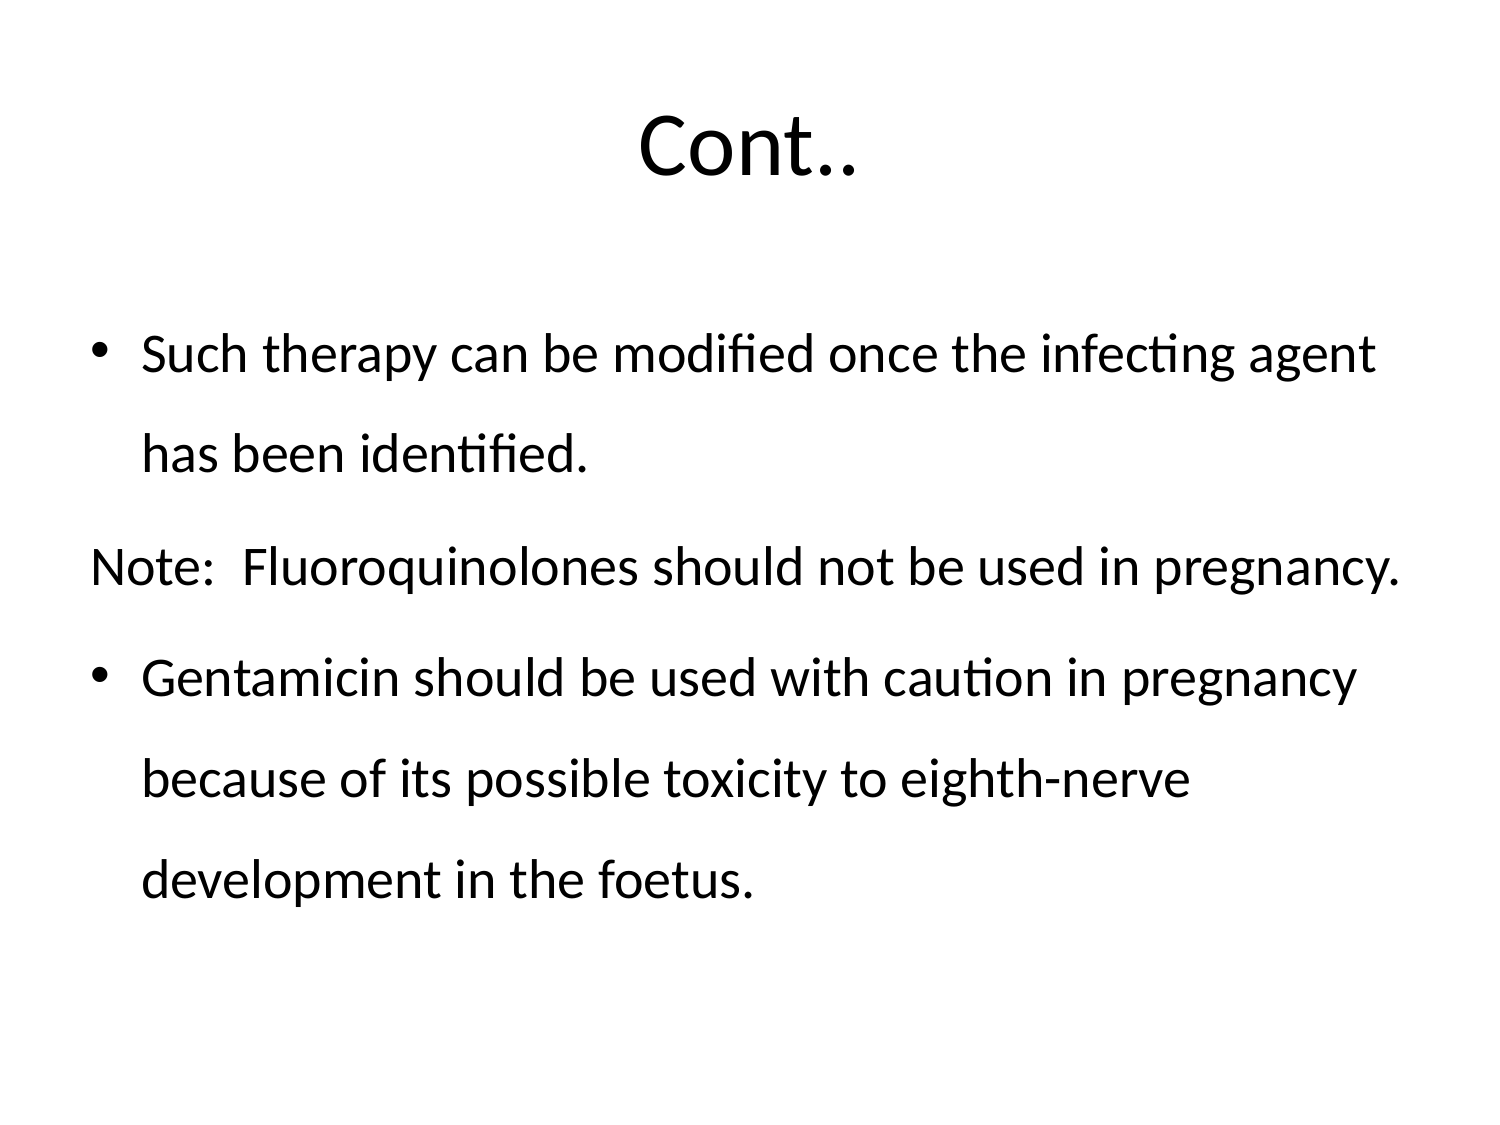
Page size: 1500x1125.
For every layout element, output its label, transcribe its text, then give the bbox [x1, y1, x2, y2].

title Cont.. [75, 45, 1425, 233]
list Such therapy can be modified once the infecting agent has been identified. Note: Fluoroquinolones should not be used in pregnancy. Gentamicin should be used with caution in pregnancy because of its possible toxicity to eighth-nerve development in the foetus. [75, 275, 1425, 1018]
